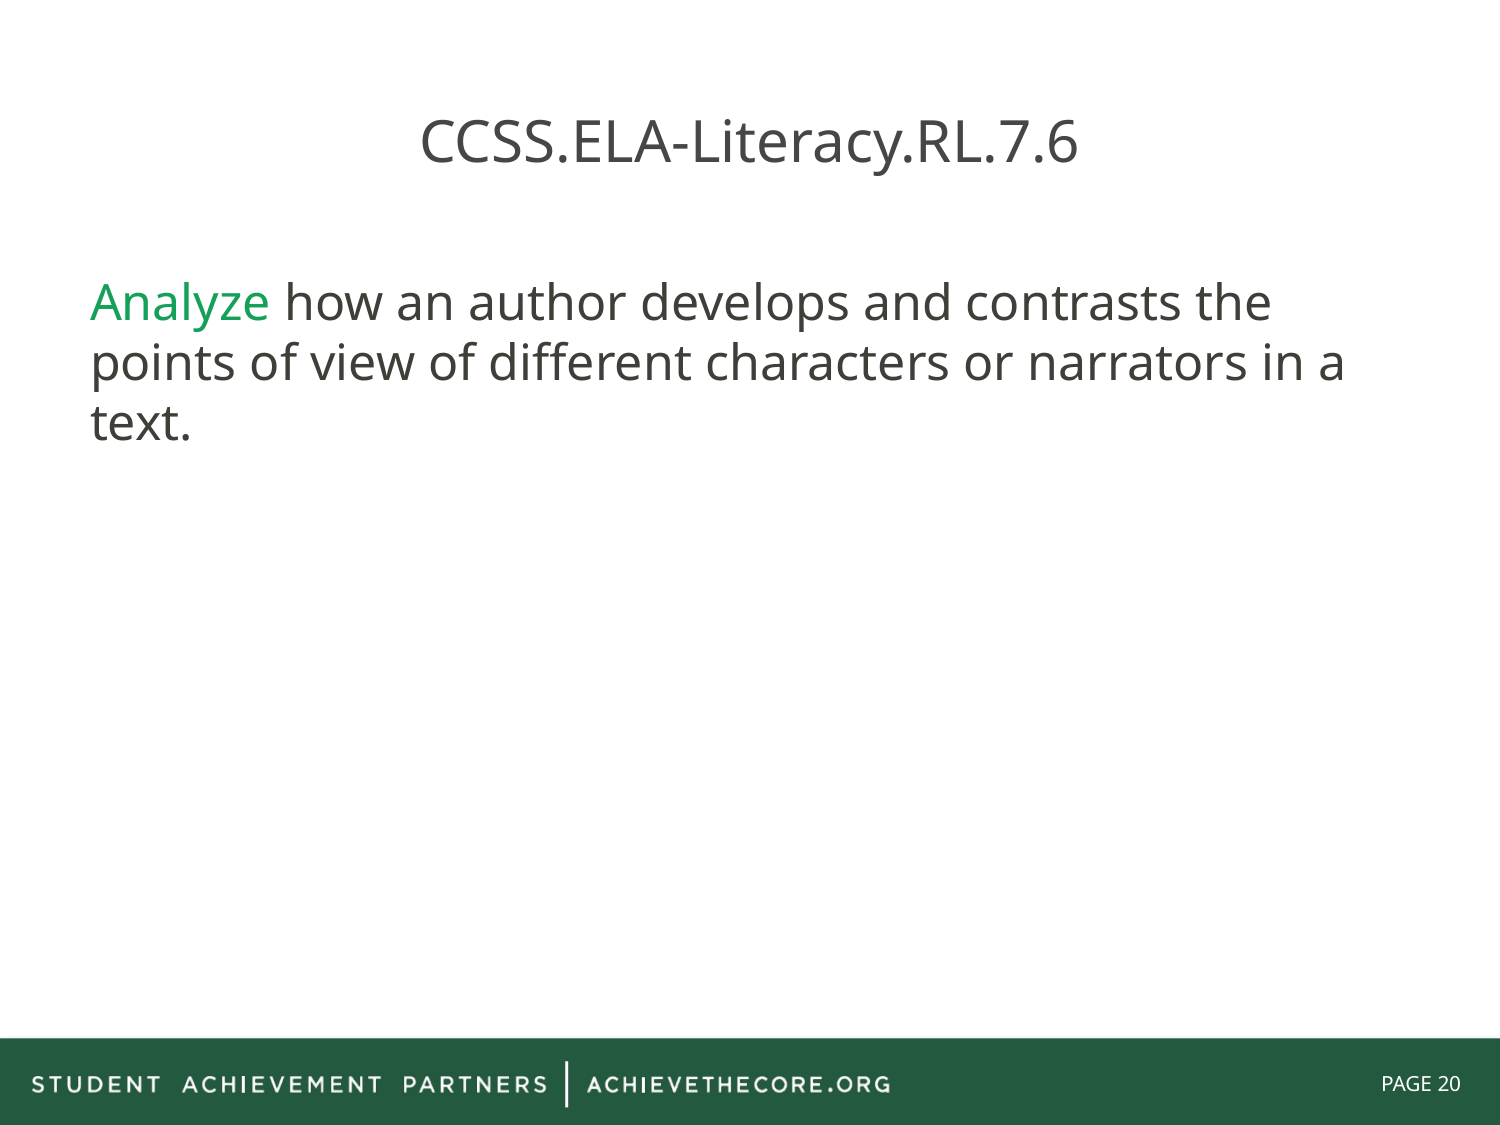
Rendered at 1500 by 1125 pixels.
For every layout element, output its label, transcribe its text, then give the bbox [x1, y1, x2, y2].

list Analyze how an author develops and contrasts the points of view of different characters or narrators in a text. [75, 262, 1425, 1005]
title CCSS.ELA-Literacy.RL.7.6 [75, 45, 1425, 233]
